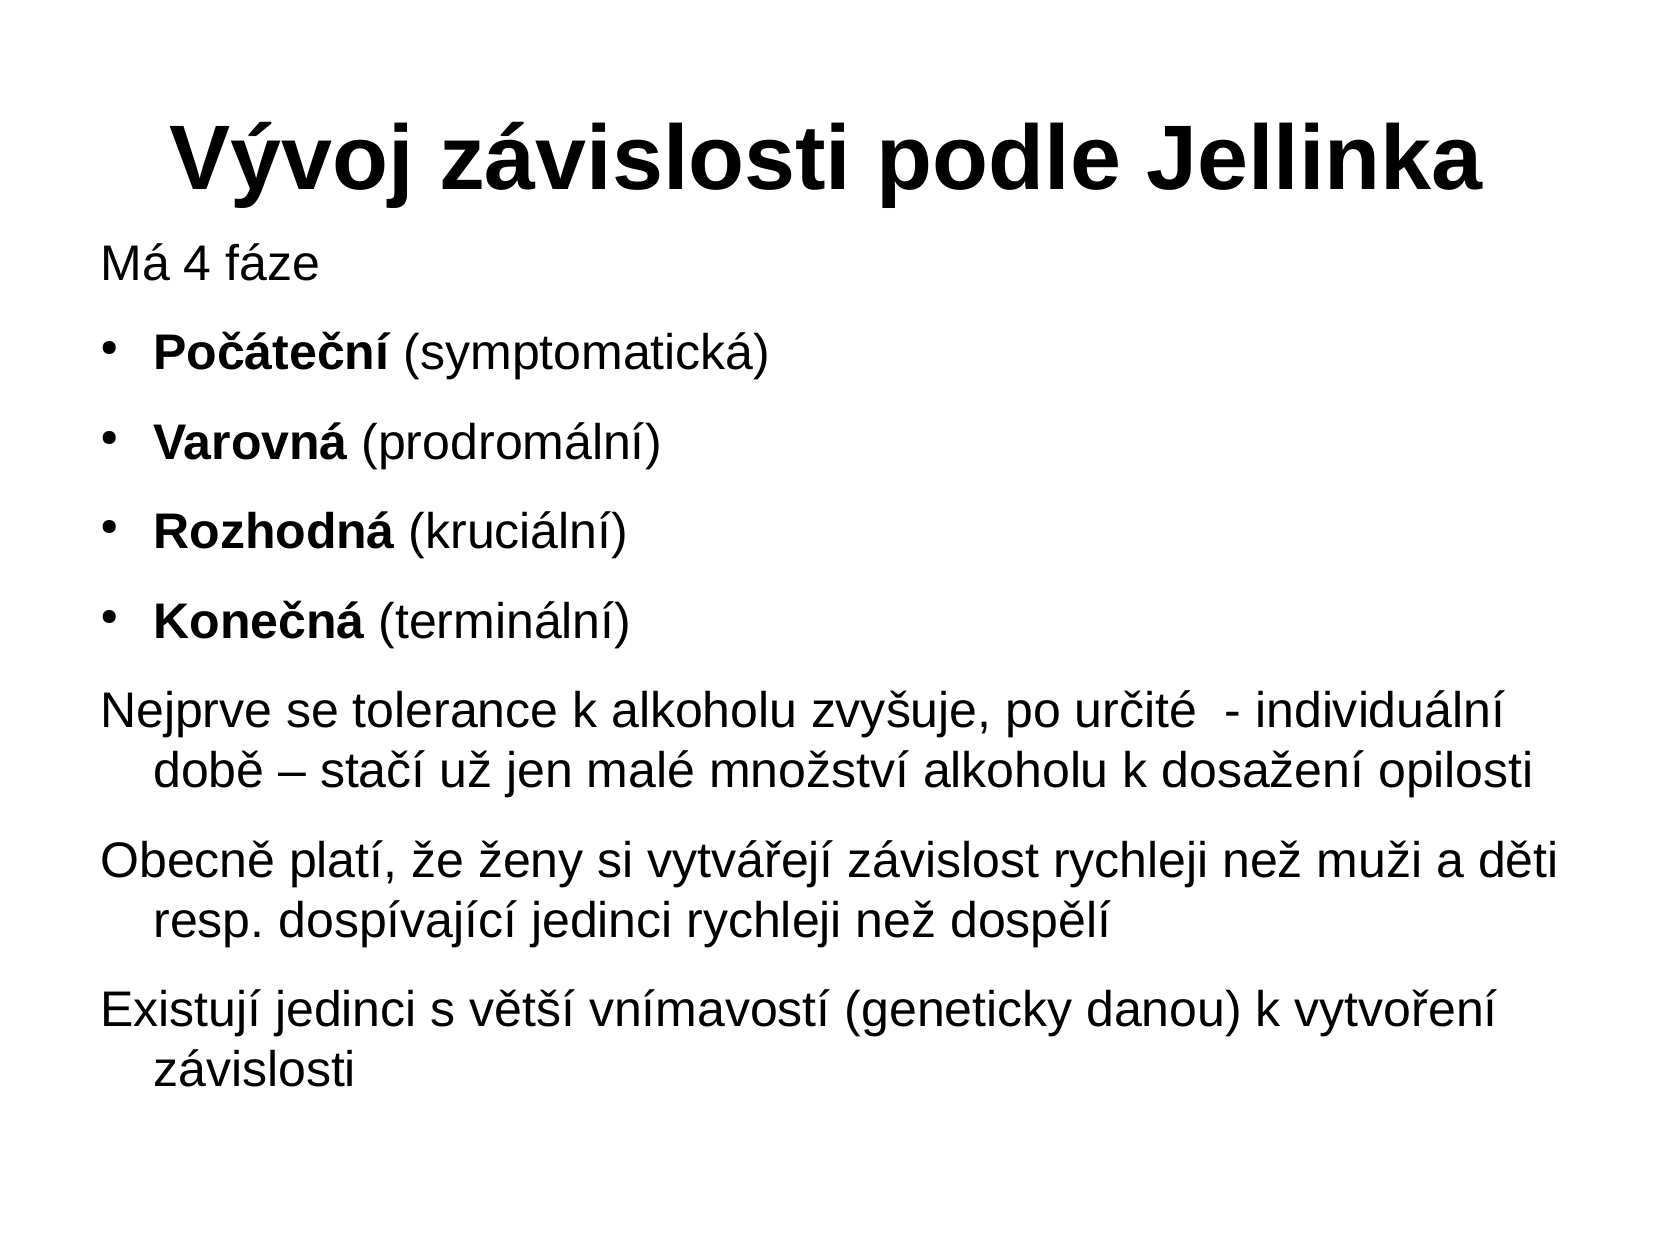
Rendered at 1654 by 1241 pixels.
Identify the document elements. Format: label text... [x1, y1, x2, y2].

list Má 4 fáze Počáteční (symptomatická) Varovná (prodromální) Rozhodná (kruciální) Konečná (terminální) Nejprve se tolerance k alkoholu zvyšuje, po určité - individuální době – stačí už jen malé množství alkoholu k dosažení opilosti Obecně platí, že ženy si vytvářejí závislost rychleji než muži a děti resp. dospívající jedinci rychleji než dospělí Existují jedinci s větší vnímavostí (geneticky danou) k vytvoření závislosti [82, 230, 1571, 1188]
title Vývoj závislosti podle Jellinka [82, 49, 1571, 230]
